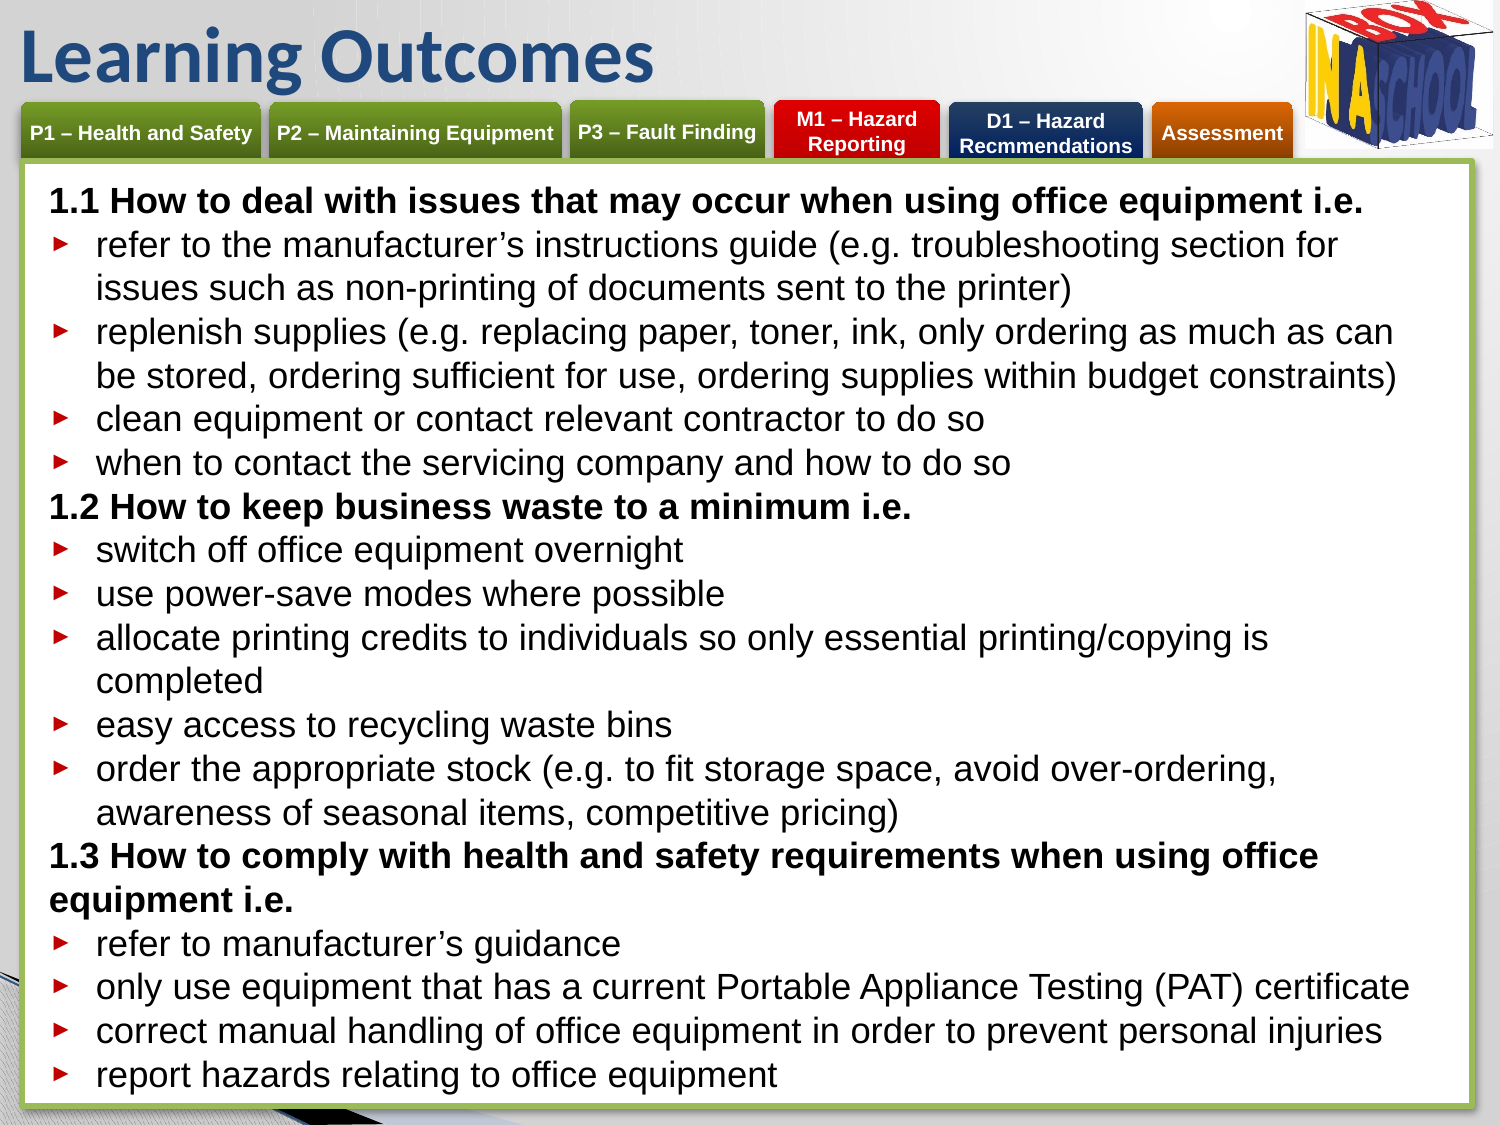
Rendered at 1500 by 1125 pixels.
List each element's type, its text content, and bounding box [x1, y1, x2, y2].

title Learning Outcomes [5, 0, 1270, 102]
picture [1305, 0, 1494, 149]
picture [281, 1114, 303, 1125]
text_box 1.1 How to deal with issues that may occur when using office equipment i.e. refer to the manufacturer’s instructions guide (e.g. troubleshooting section for issues such as non-printing of documents sent to the printer) replenish supplies (e.g. replacing paper, toner, ink, only ordering as much as can be stored, ordering sufficient for use, ordering supplies within budget constraints) clean equipment or contact relevant contractor to do so when to contact the servicing company and how to do so 1.2 How to keep business waste to a minimum i.e. switch off office equipment overnight use power-save modes where possible allocate printing credits to individuals so only essential printing/copying is completed easy access to recycling waste bins order the appropriate stock (e.g. to fit storage space, avoid over-ordering, awareness of seasonal items, competitive pricing) 1.3 How to comply with health and safety requirements when using office equipment i.e. refer to manufacturer’s guidance only use equipment that has a current Portable Appliance Testing (PAT) certificate correct manual handling of office equipment in order to prevent personal injuries report hazards relating to office equipment [34, 169, 1454, 1102]
